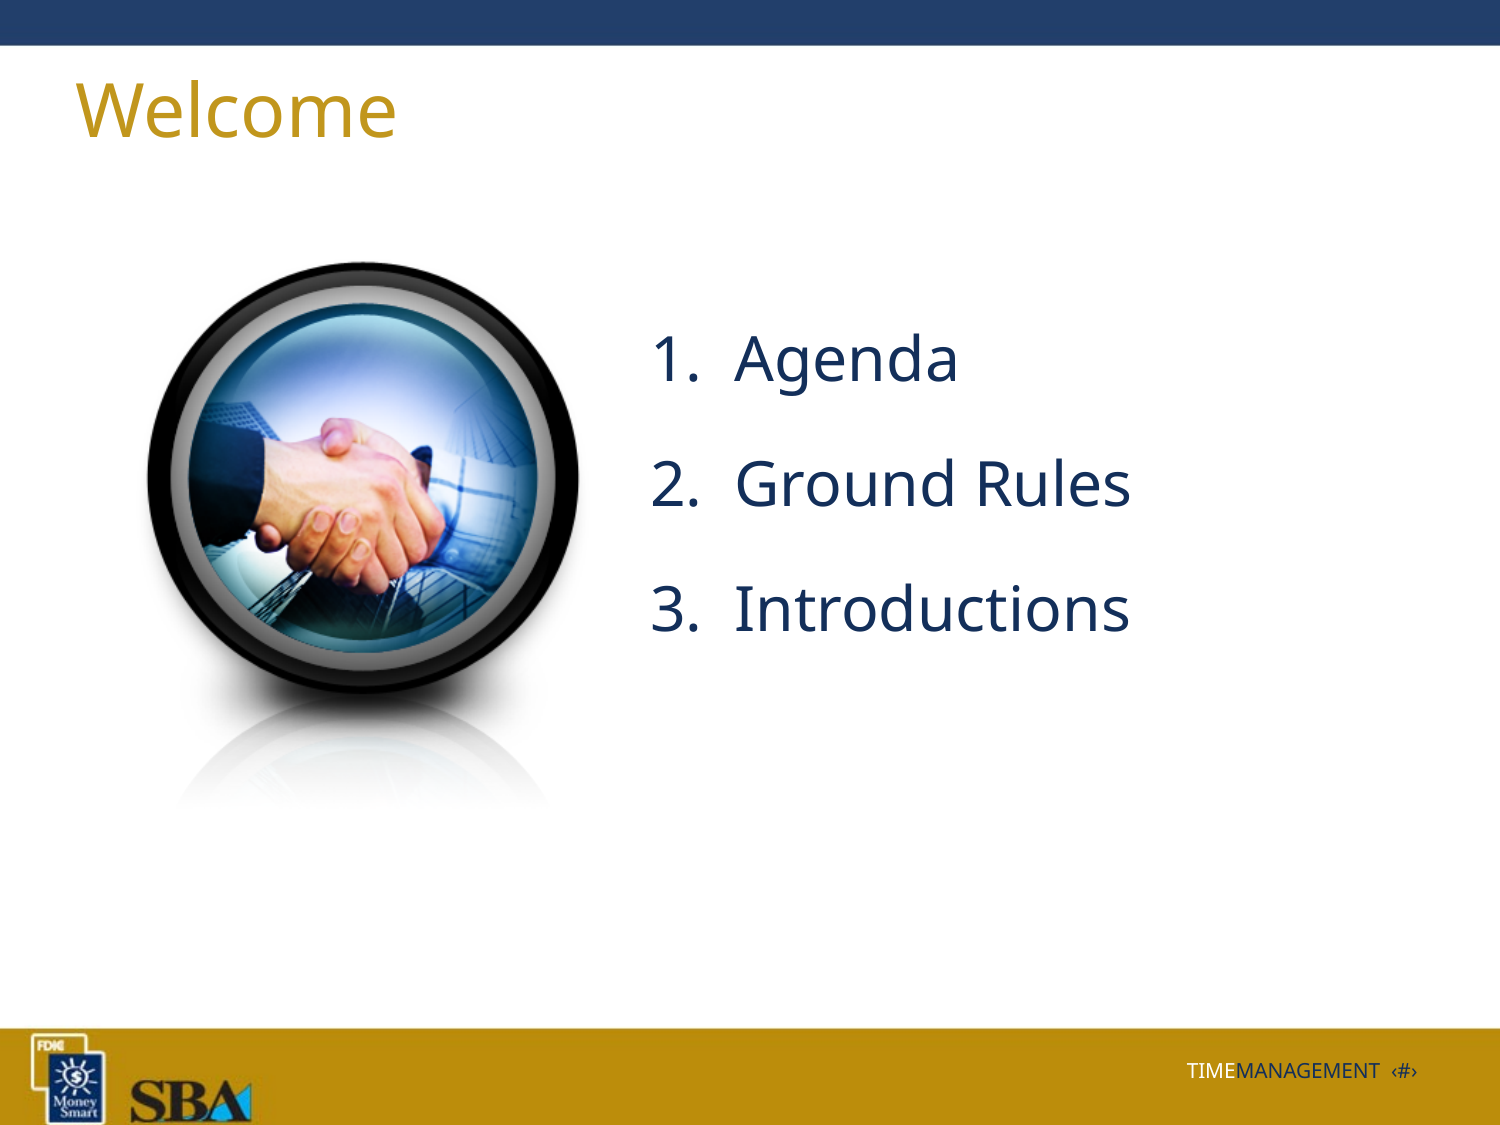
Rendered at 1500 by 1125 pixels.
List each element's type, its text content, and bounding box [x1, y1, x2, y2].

title Welcome [74, 61, 1426, 163]
list Agenda Ground Rules Introductions [649, 211, 1363, 751]
picture [0, 0, 1500, 1125]
